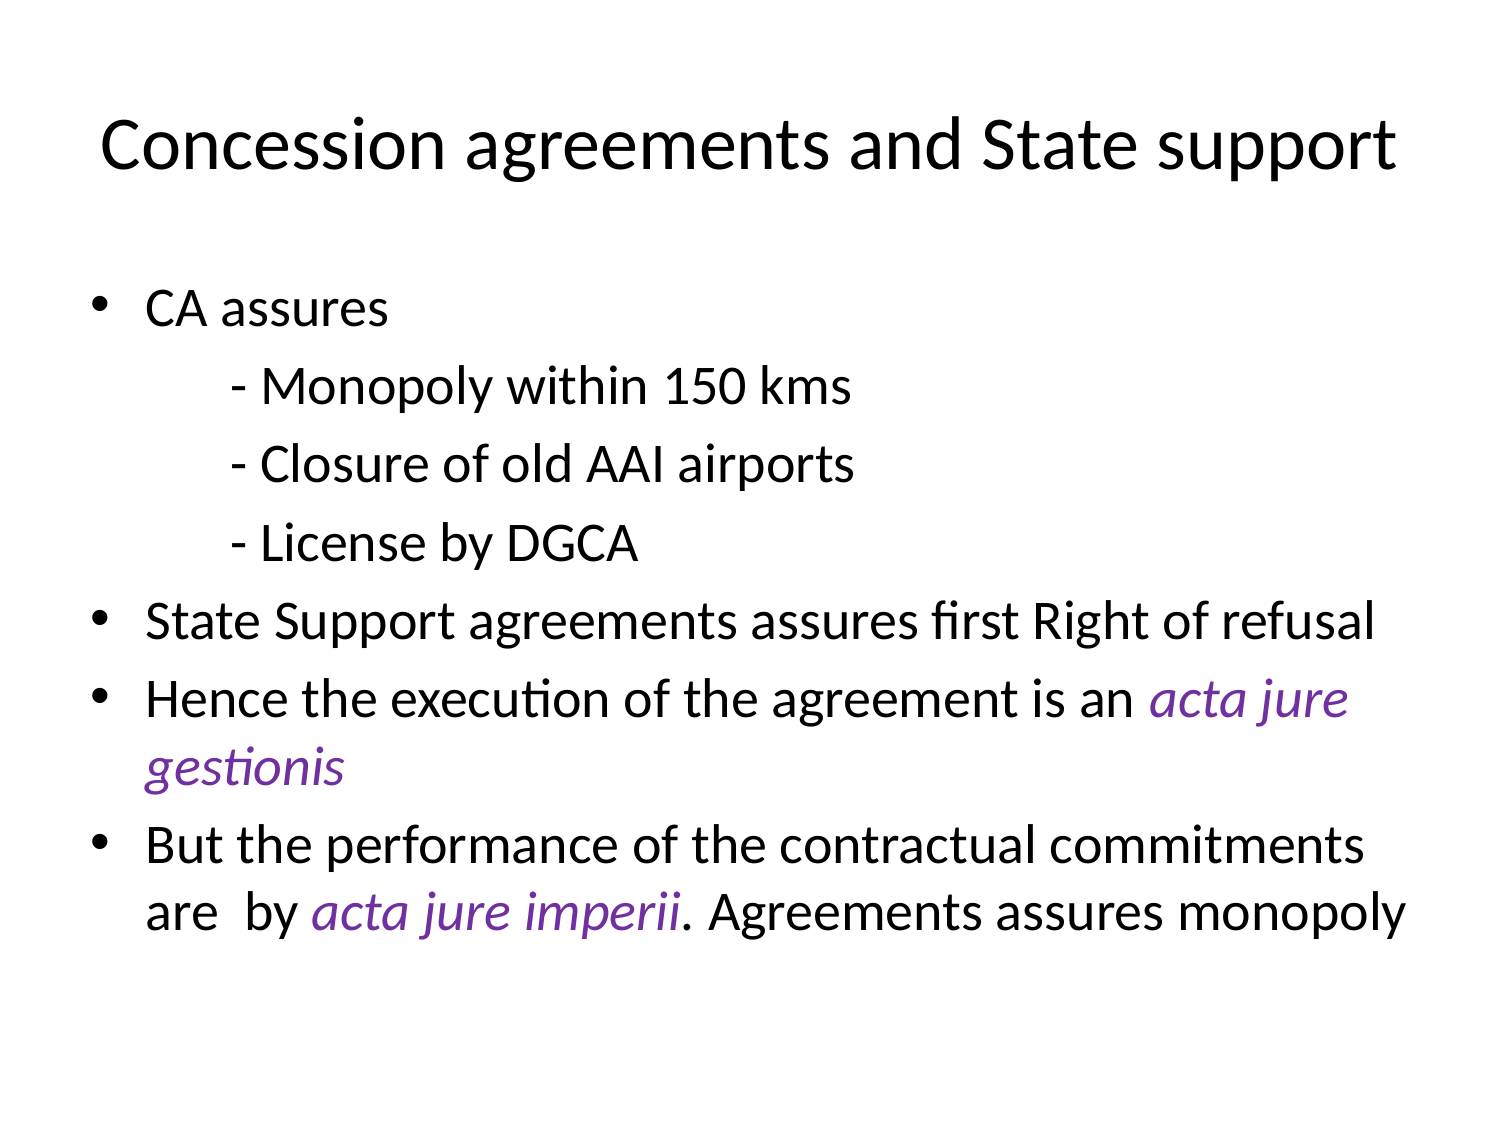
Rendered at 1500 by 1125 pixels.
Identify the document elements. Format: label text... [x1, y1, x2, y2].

title Concession agreements and State support [75, 45, 1425, 233]
list CA assures - Monopoly within 150 kms - Closure of old AAI airports - License by DGCA State Support agreements assures first Right of refusal Hence the execution of the agreement is an acta jure gestionis But the performance of the contractual commitments are by acta jure imperii. Agreements assures monopoly [75, 262, 1425, 1005]
